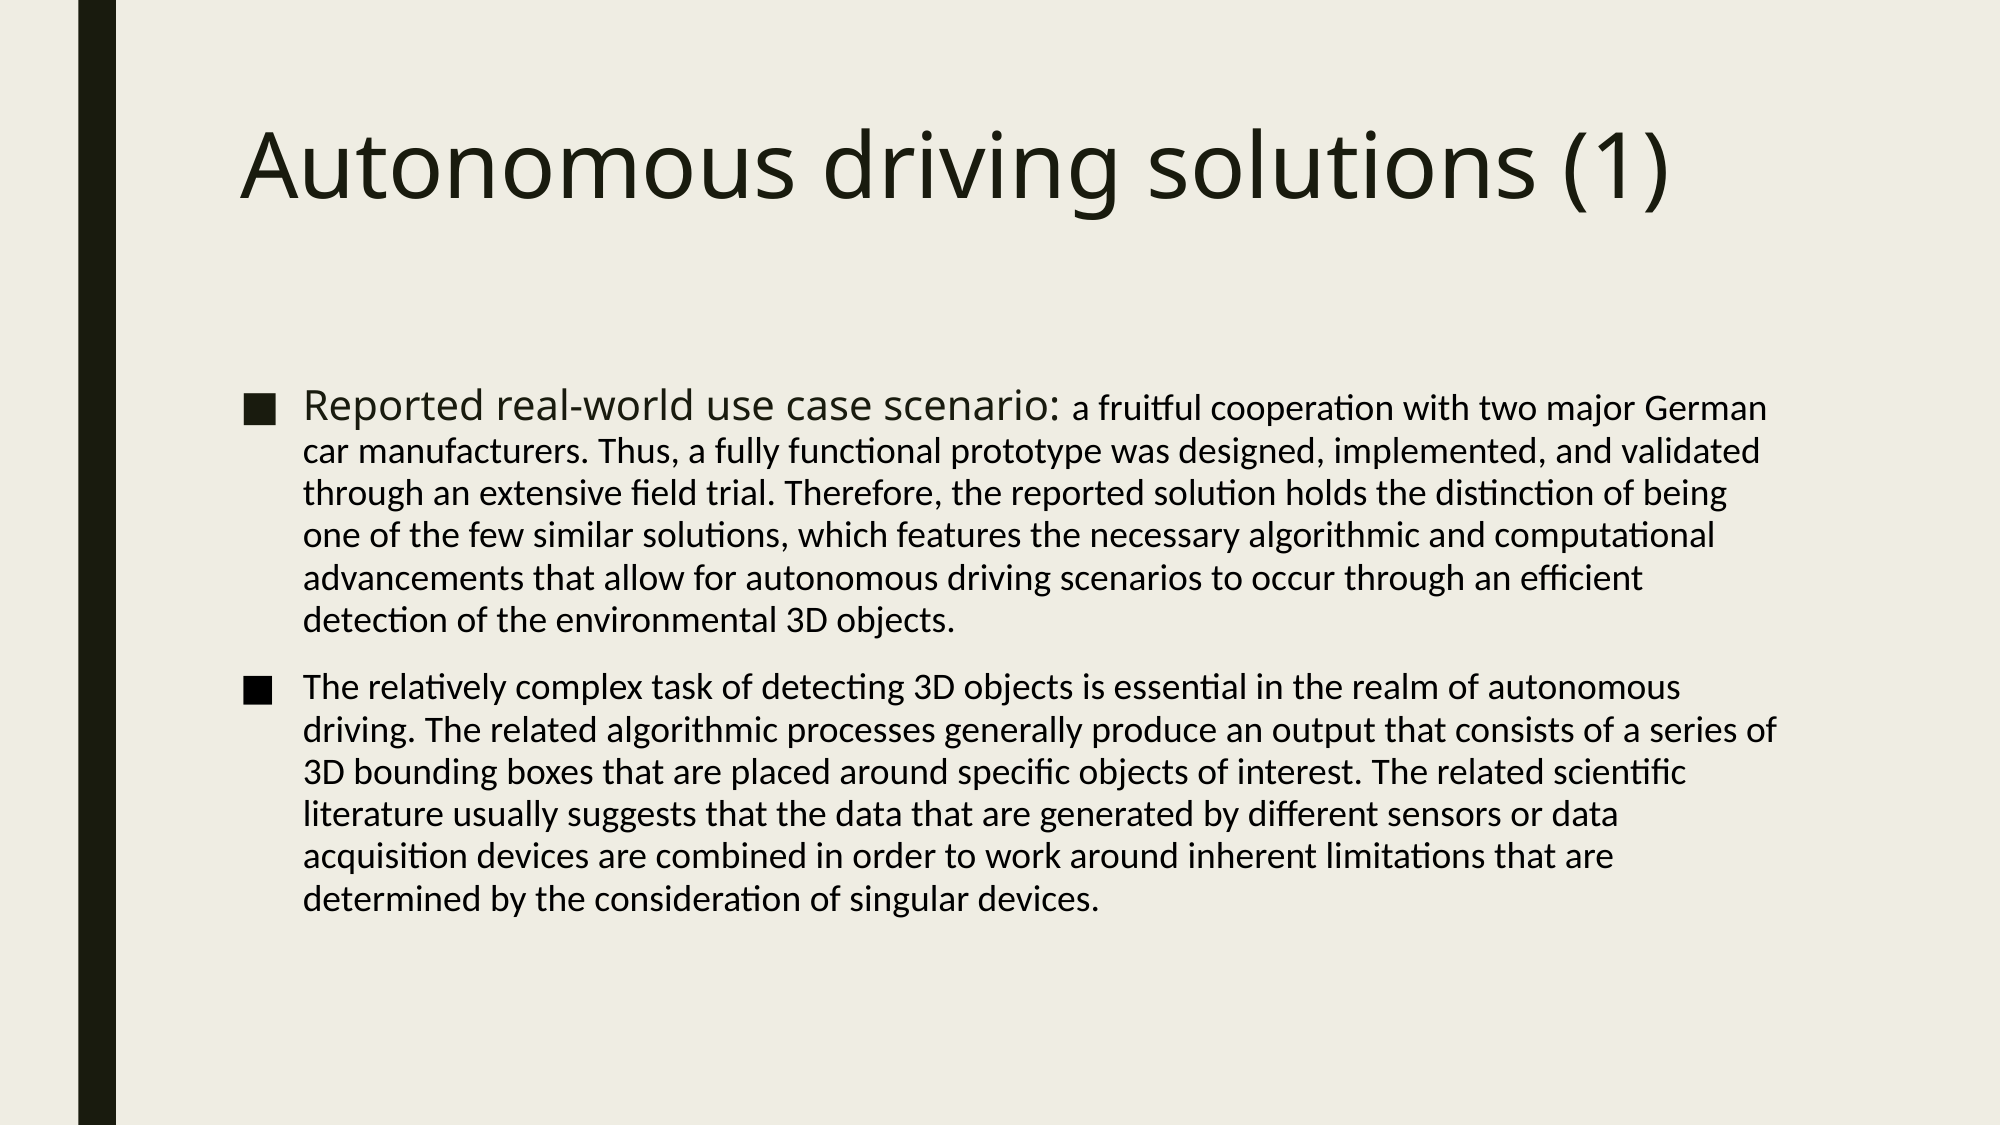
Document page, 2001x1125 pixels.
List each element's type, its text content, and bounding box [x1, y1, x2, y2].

list Reported real-world use case scenario: a fruitful cooperation with two major German car manufacturers. Thus, a fully functional prototype was designed, implemented, and validated through an extensive field trial. Therefore, the reported solution holds the distinction of being one of the few similar solutions, which features the necessary algorithmic and computational advancements that allow for autonomous driving scenarios to occur through an efficient detection of the environmental 3D objects. The relatively complex task of detecting 3D objects is essential in the realm of autonomous driving. The related algorithmic processes generally produce an output that consists of a series of 3D bounding boxes that are placed around specific objects of interest. The related scientific literature usually suggests that the data that are generated by different sensors or data acquisition devices are combined in order to work around inherent limitations that are determined by the consideration of singular devices. [225, 375, 1800, 963]
title Autonomous driving solutions (1) [225, 112, 1800, 357]
